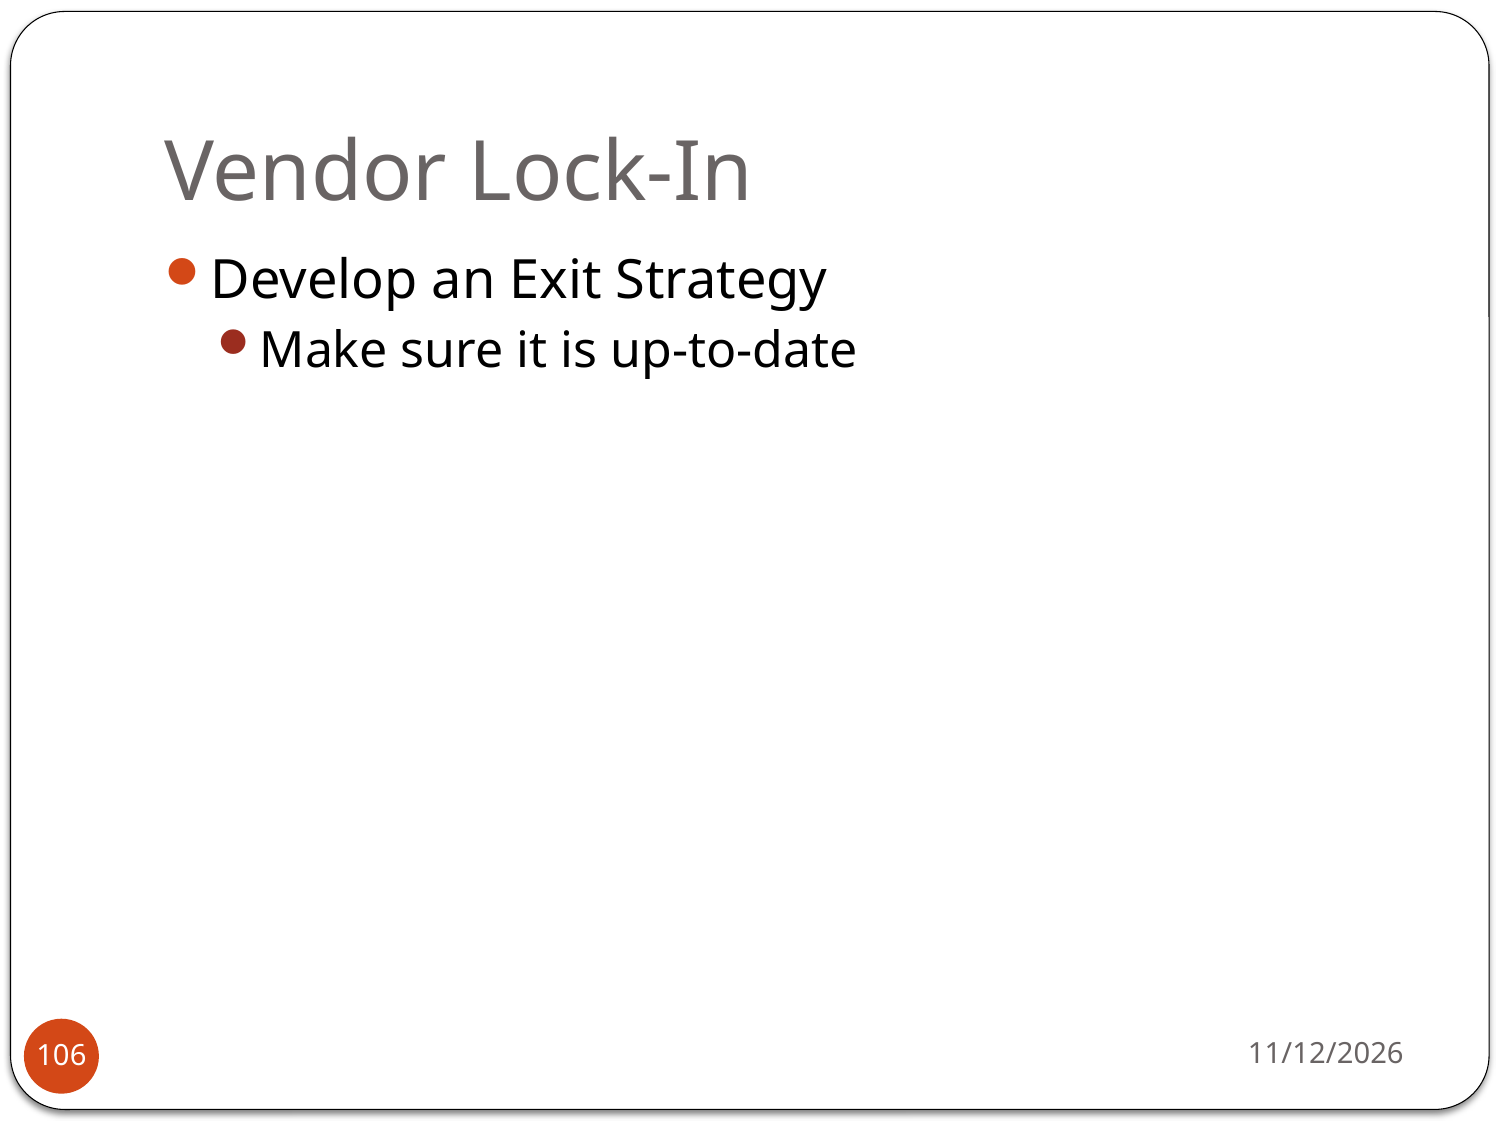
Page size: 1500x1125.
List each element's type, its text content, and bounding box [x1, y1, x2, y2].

list Develop an Exit Strategy Make sure it is up-to-date [150, 237, 1425, 988]
title Vendor Lock-In [150, 45, 1425, 233]
slide_number 106 [23, 1018, 99, 1094]
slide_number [1012, 1015, 1419, 1094]
